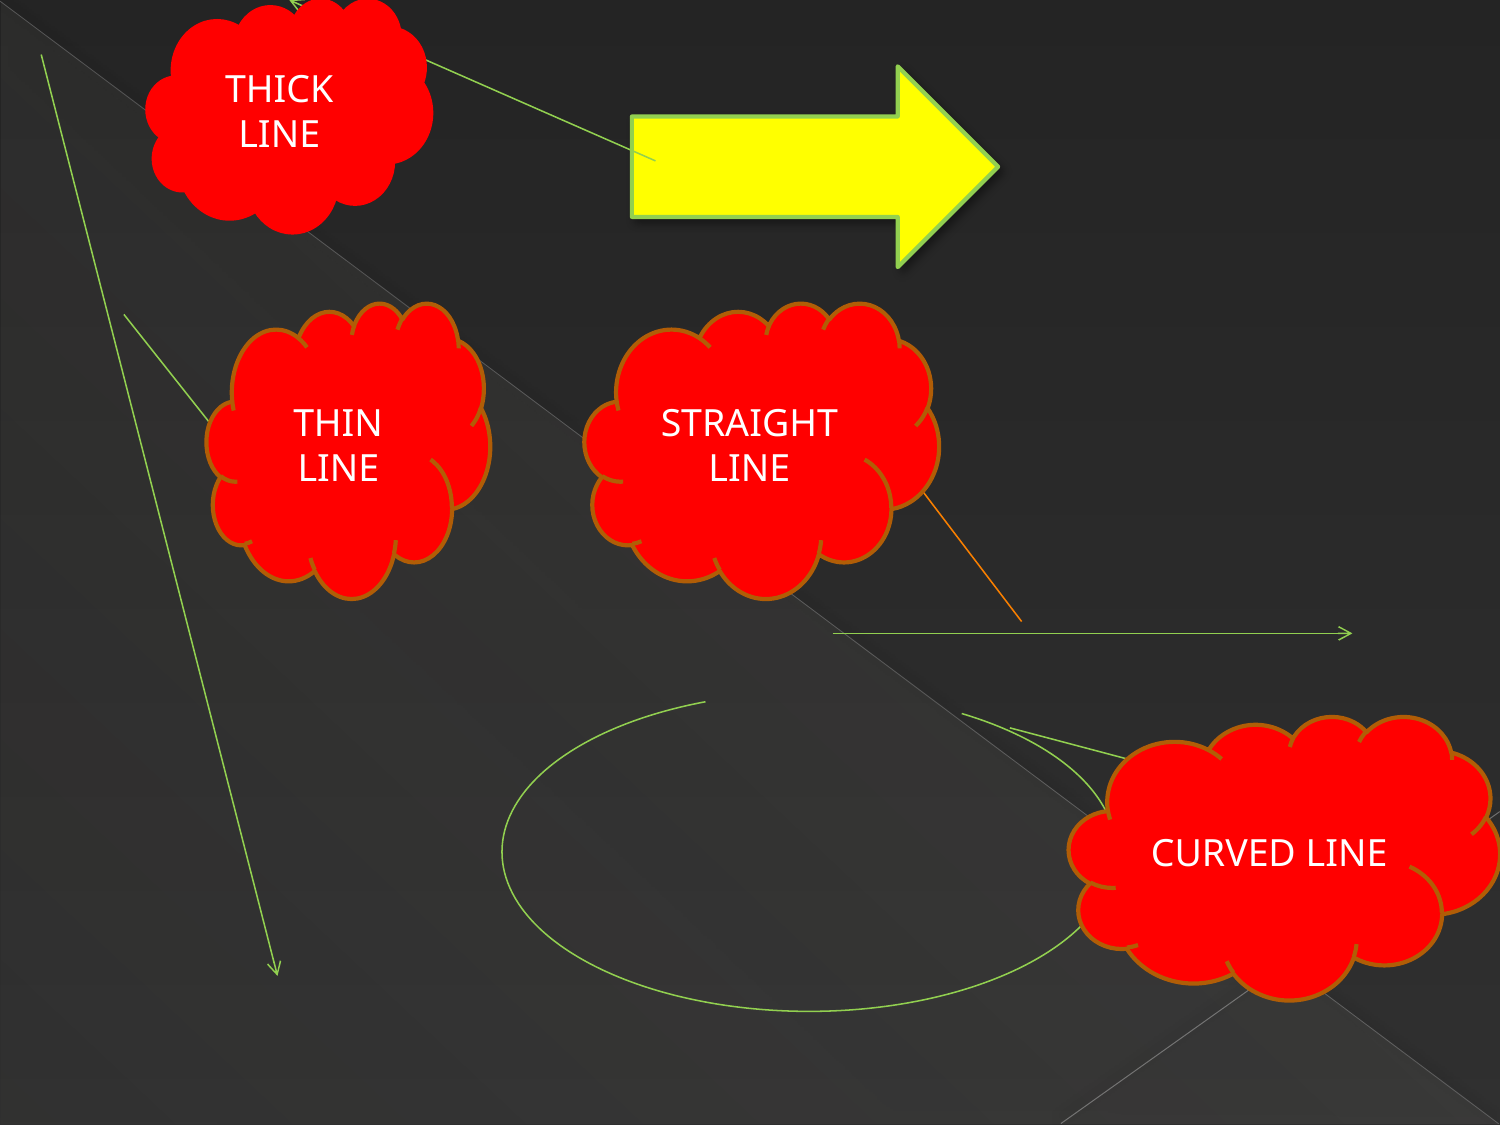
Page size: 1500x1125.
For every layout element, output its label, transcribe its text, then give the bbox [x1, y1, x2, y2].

text_box STRAIGHT LINE [832, 301, 887, 313]
text_box [629, 64, 1001, 270]
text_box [1009, 727, 1285, 733]
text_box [430, 115, 656, 162]
text_box THICK LINE [179, 0, 433, 235]
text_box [123, 314, 208, 451]
text_box STRAIGHT LINE [582, 301, 827, 602]
text_box [501, 700, 1105, 1013]
text_box THIN LINE [281, 301, 493, 602]
text_box CURVED LINE [1066, 714, 1500, 1003]
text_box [40, 54, 278, 977]
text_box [796, 326, 1022, 622]
